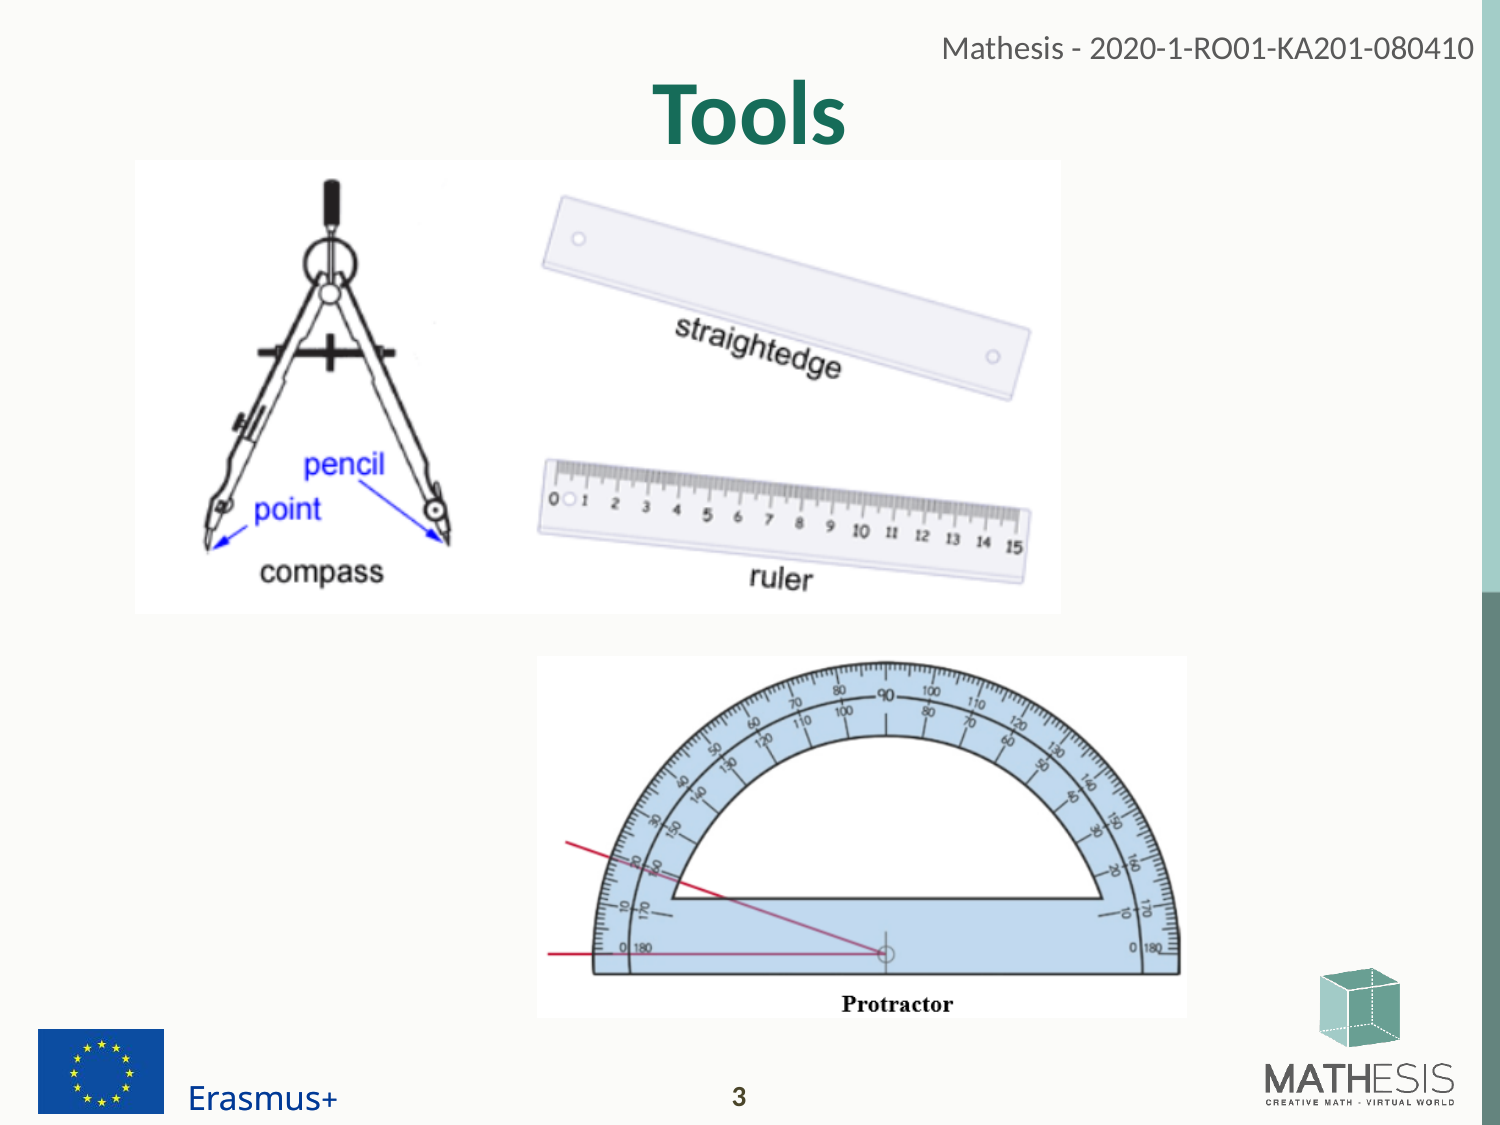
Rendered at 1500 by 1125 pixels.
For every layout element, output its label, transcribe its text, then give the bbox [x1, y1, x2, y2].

picture [135, 160, 1062, 615]
picture [38, 1029, 164, 1114]
picture [537, 656, 1187, 1018]
title Tools [75, 45, 1425, 233]
